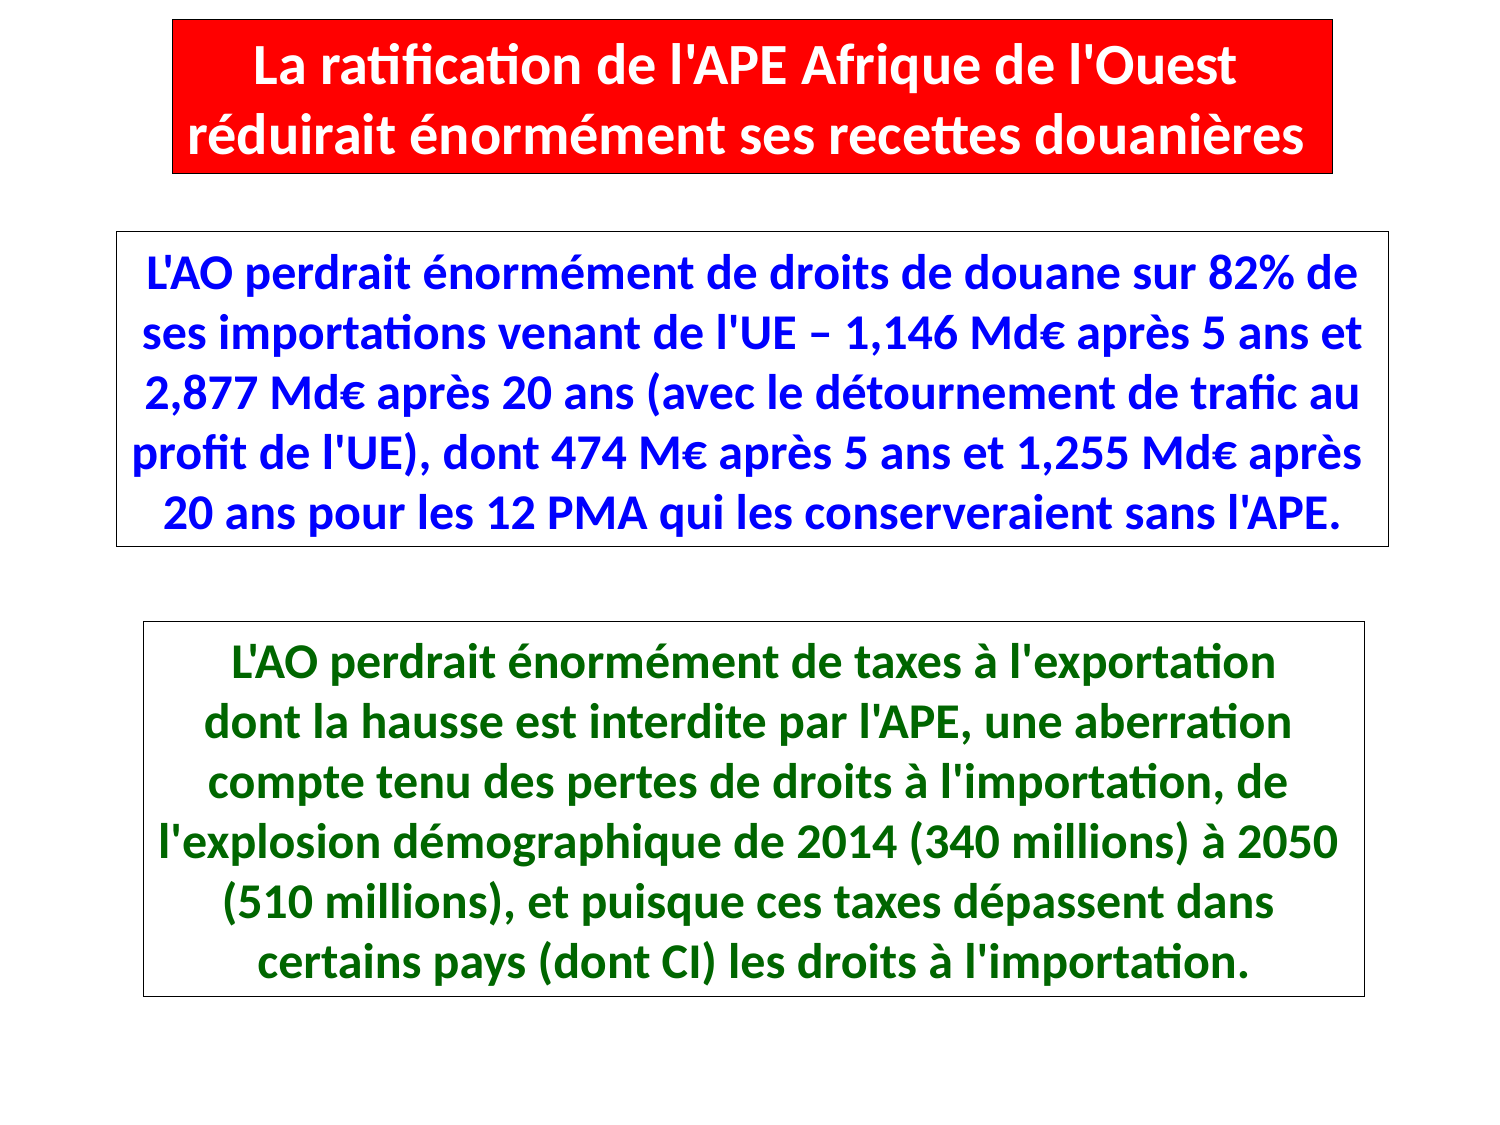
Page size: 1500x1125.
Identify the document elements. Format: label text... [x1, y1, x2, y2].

text_box L'AO perdrait énormément de taxes à l'exportation dont la hausse est interdite par l'APE, une aberration compte tenu des pertes de droits à l'importation, de l'explosion démographique de 2014 (340 millions) à 2050 (510 millions), et puisque ces taxes dépassent dans certains pays (dont CI) les droits à l'importation. [143, 621, 1365, 997]
text_box La ratification de l'APE Afrique de l'Ouest réduirait énormément ses recettes douanières [172, 19, 1333, 174]
text_box L'AO perdrait énormément de droits de douane sur 82% de ses importations venant de l'UE – 1,146 Md€ après 5 ans et 2,877 Md€ après 20 ans (avec le détournement de trafic au profit de l'UE), dont 474 M€ après 5 ans et 1,255 Md€ après 20 ans pour les 12 PMA qui les conserveraient sans l'APE. [116, 231, 1389, 547]
